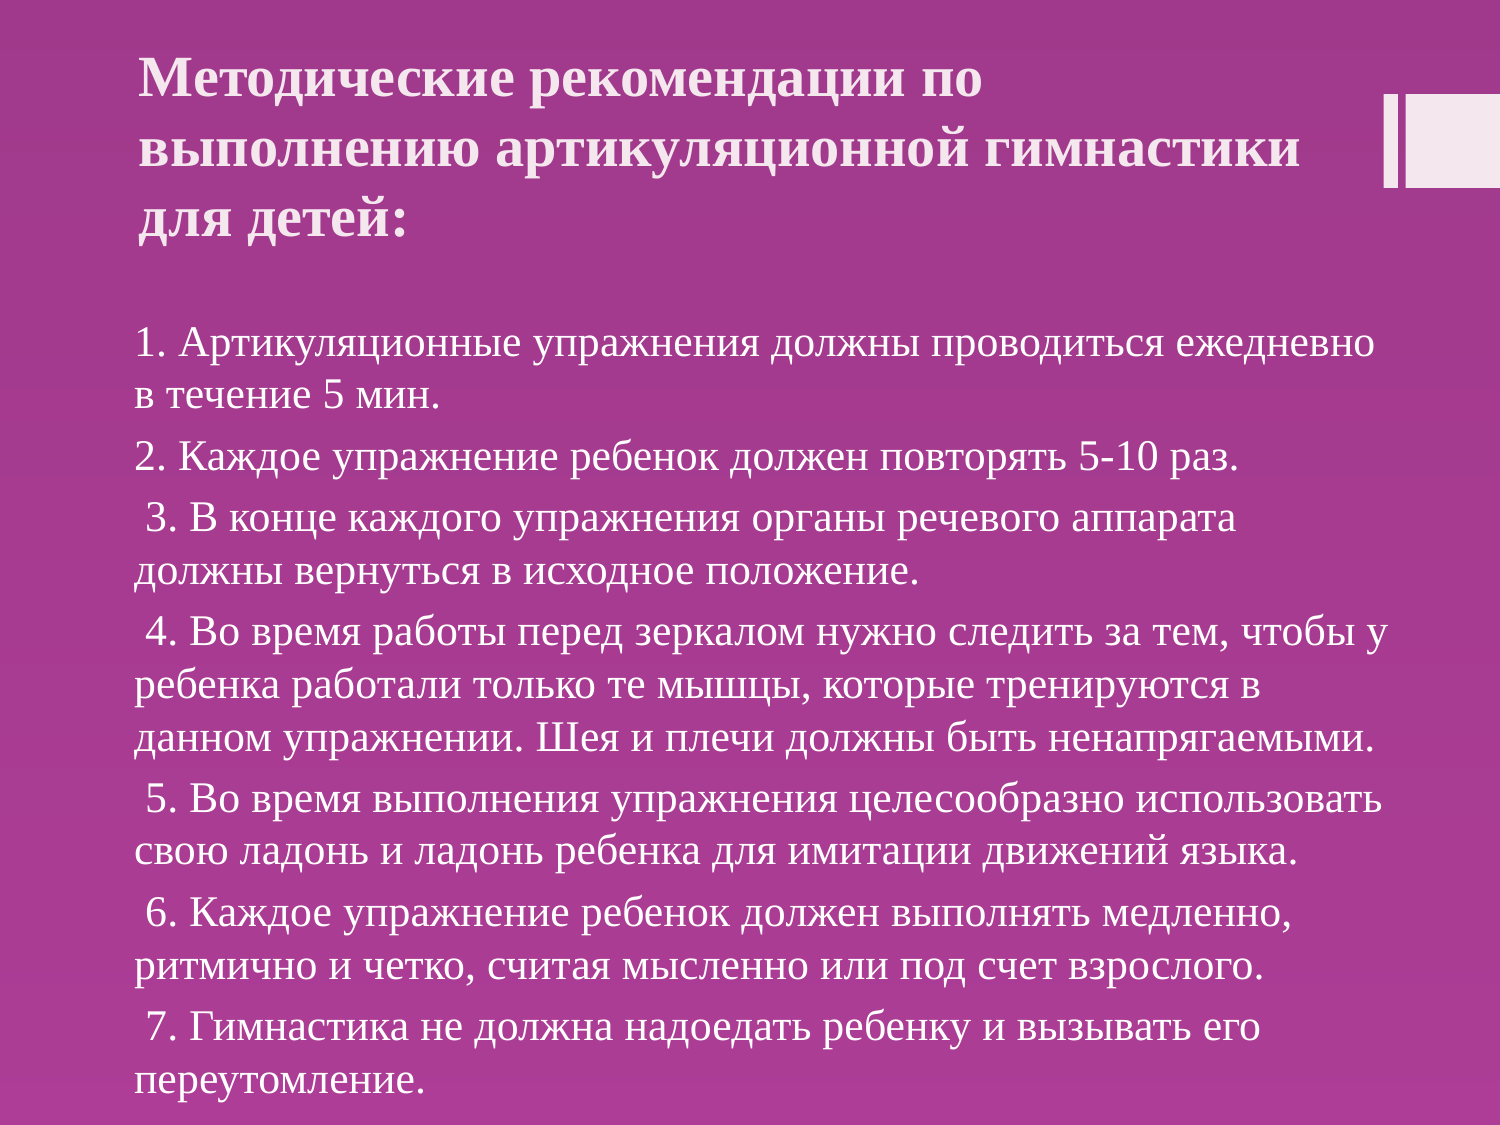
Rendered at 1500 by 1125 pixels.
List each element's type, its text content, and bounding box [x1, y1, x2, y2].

list 1. Артикуляционные упражнения должны проводиться ежедневно в течение 5 мин. 2. Каждое упражнение ребенок должен повторять 5-10 раз. 3. В конце каждого упражнения органы речевого аппарата должны вернуться в исходное положение. 4. Во время работы перед зеркалом нужно следить за тем, чтобы у ребенка работали только те мышцы, которые тренируются в данном упражнении. Шея и плечи должны быть ненапрягаемыми. 5. Во время выполнения упражнения целесообразно использовать свою ладонь и ладонь ребенка для имитации движений языка. 6. Каждое упражнение ребенок должен выполнять медленно, ритмично и четко, считая мысленно или под счет взрослого. 7. Гимнастика не должна надоедать ребенку и вызывать его переутомление. [112, 255, 1412, 1125]
title Методические рекомендации по выполнению артикуляционной гимнастики для детей: [123, 30, 1324, 255]
